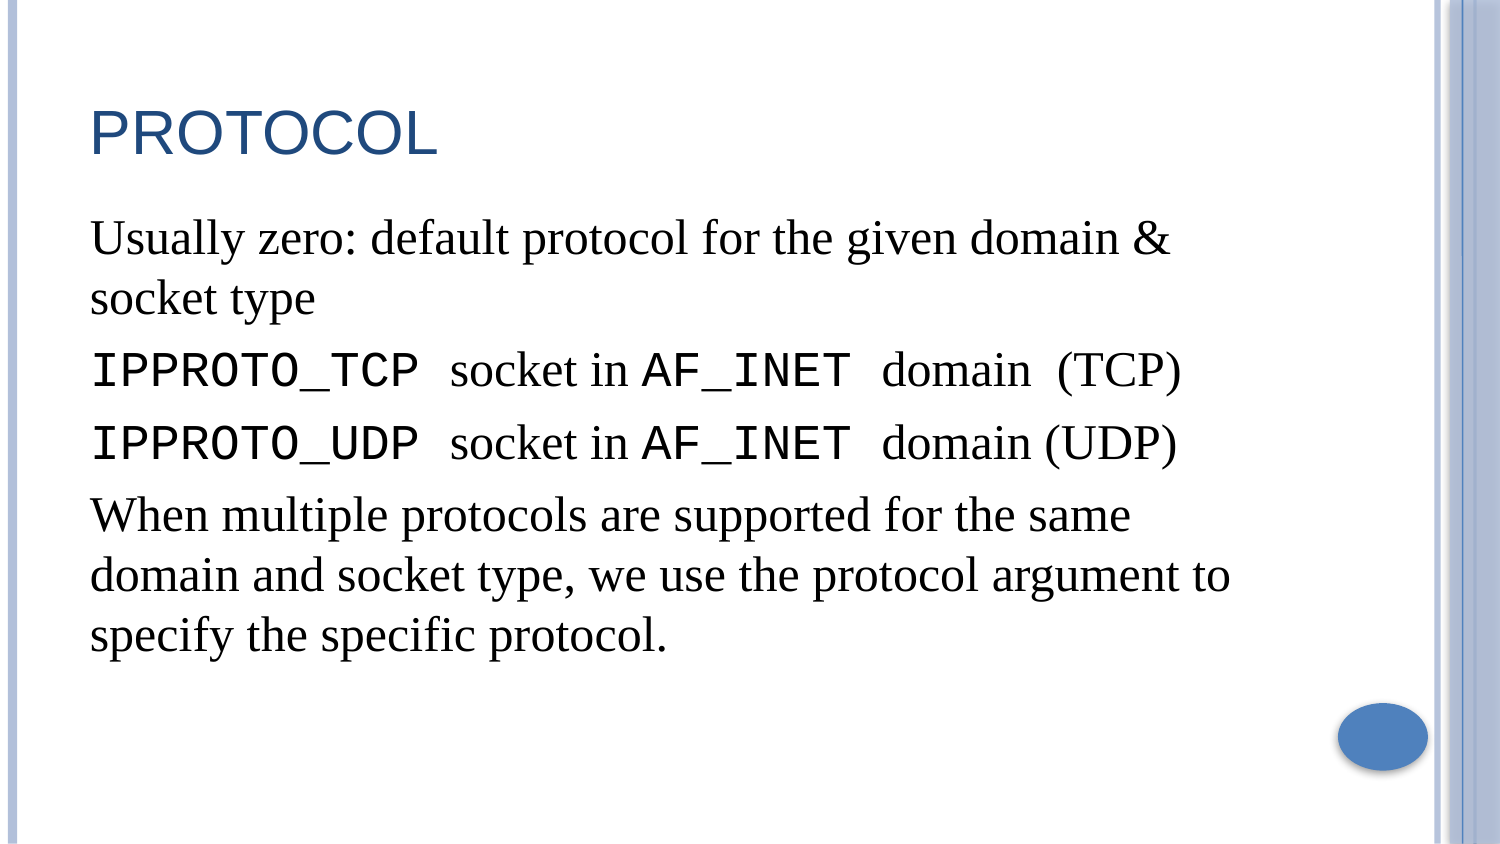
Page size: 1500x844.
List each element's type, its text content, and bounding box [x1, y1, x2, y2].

list Usually zero: default protocol for the given domain & socket type IPPROTO_TCP socket in AF_INET domain (TCP) IPPROTO_UDP socket in AF_INET domain (UDP) When multiple protocols are supported for the same domain and socket type, we use the protocol argument to specify the specific protocol. [75, 196, 1300, 797]
title Protocol [75, 33, 1300, 175]
